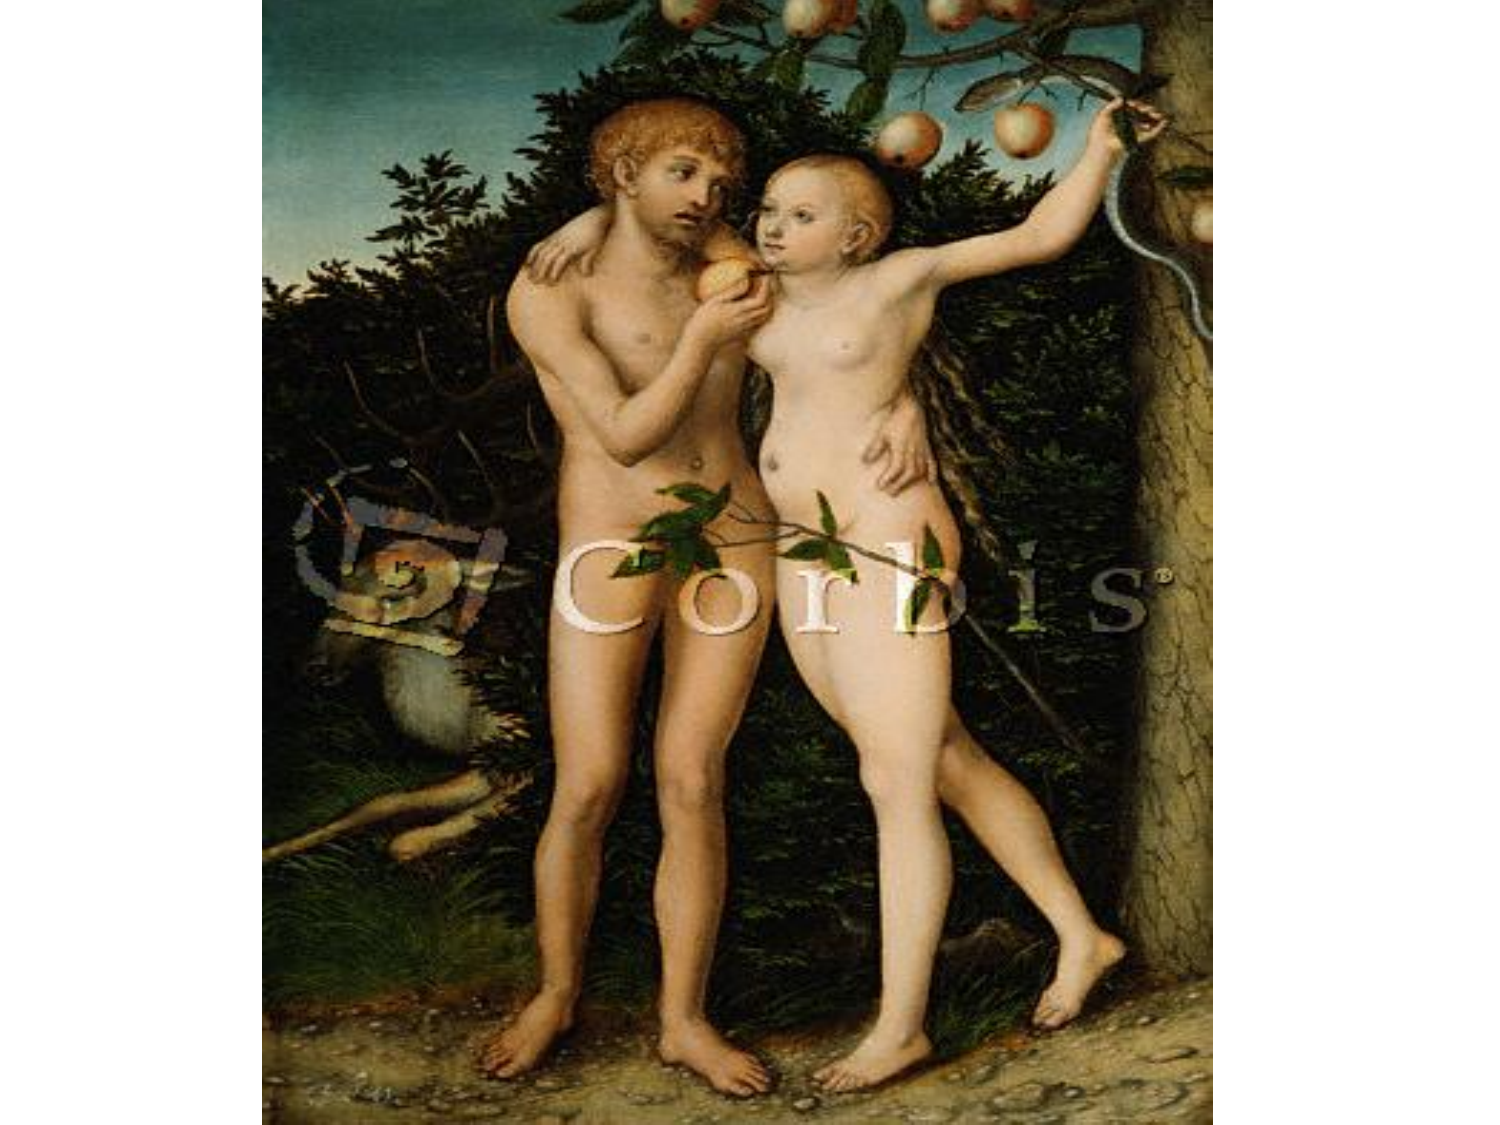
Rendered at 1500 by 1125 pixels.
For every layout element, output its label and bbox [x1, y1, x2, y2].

picture [262, 0, 1213, 1125]
